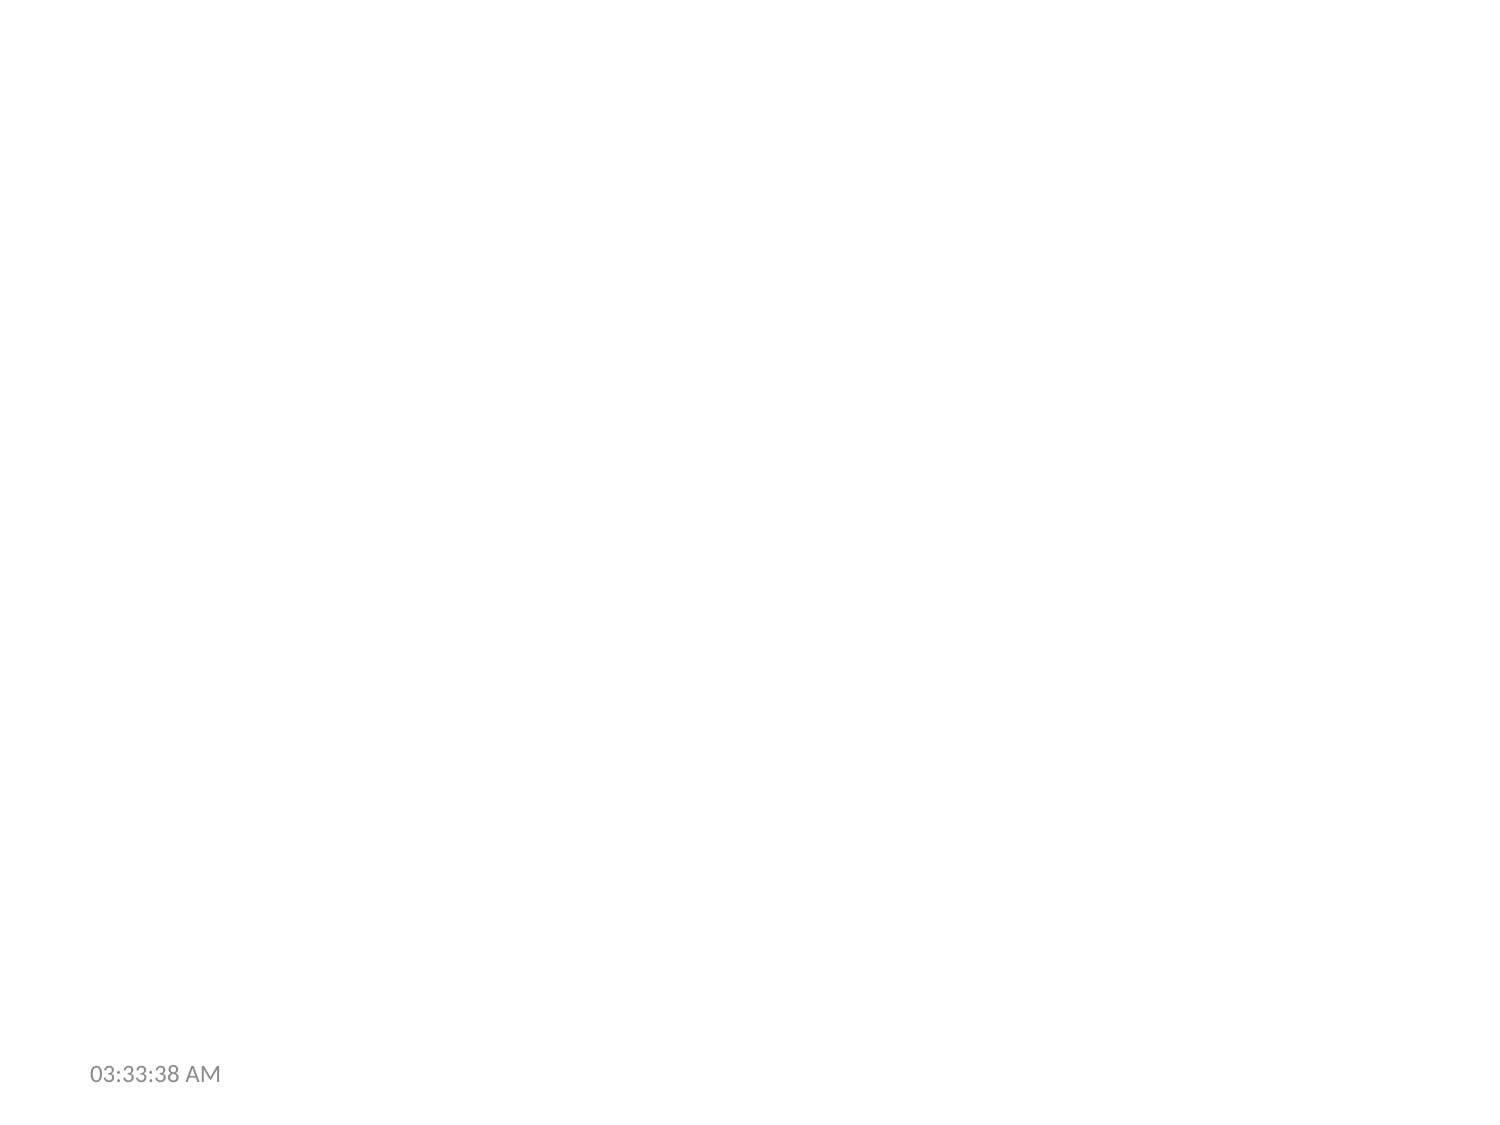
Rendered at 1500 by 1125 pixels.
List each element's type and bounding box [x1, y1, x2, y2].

slide_number [75, 1042, 425, 1103]
